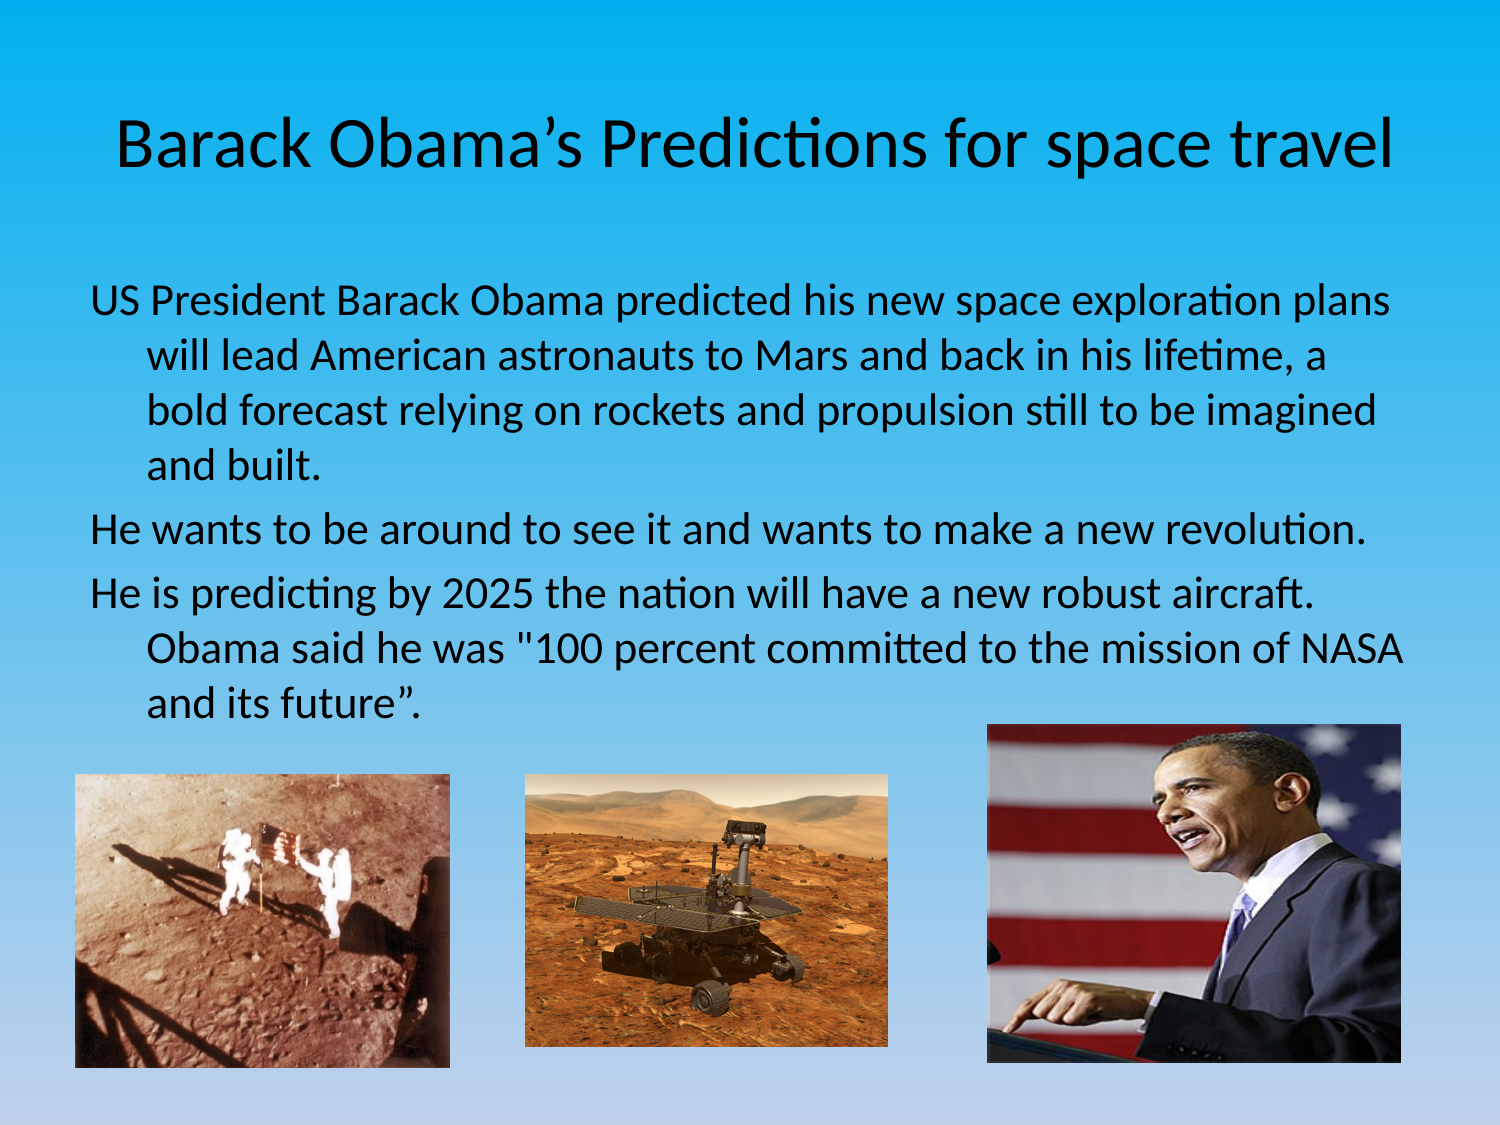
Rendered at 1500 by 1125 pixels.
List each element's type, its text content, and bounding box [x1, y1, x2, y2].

picture [524, 774, 888, 1048]
title Barack Obama’s Predictions for space travel [99, 45, 1413, 233]
list US President Barack Obama predicted his new space exploration plans will lead American astronauts to Mars and back in his lifetime, a bold forecast relying on rockets and propulsion still to be imagined and built. He wants to be around to see it and wants to make a new revolution. He is predicting by 2025 the nation will have a new robust aircraft. Obama said he was "100 percent committed to the mission of NASA and its future”. [75, 262, 1425, 763]
picture [987, 724, 1401, 1063]
picture [74, 774, 451, 1068]
